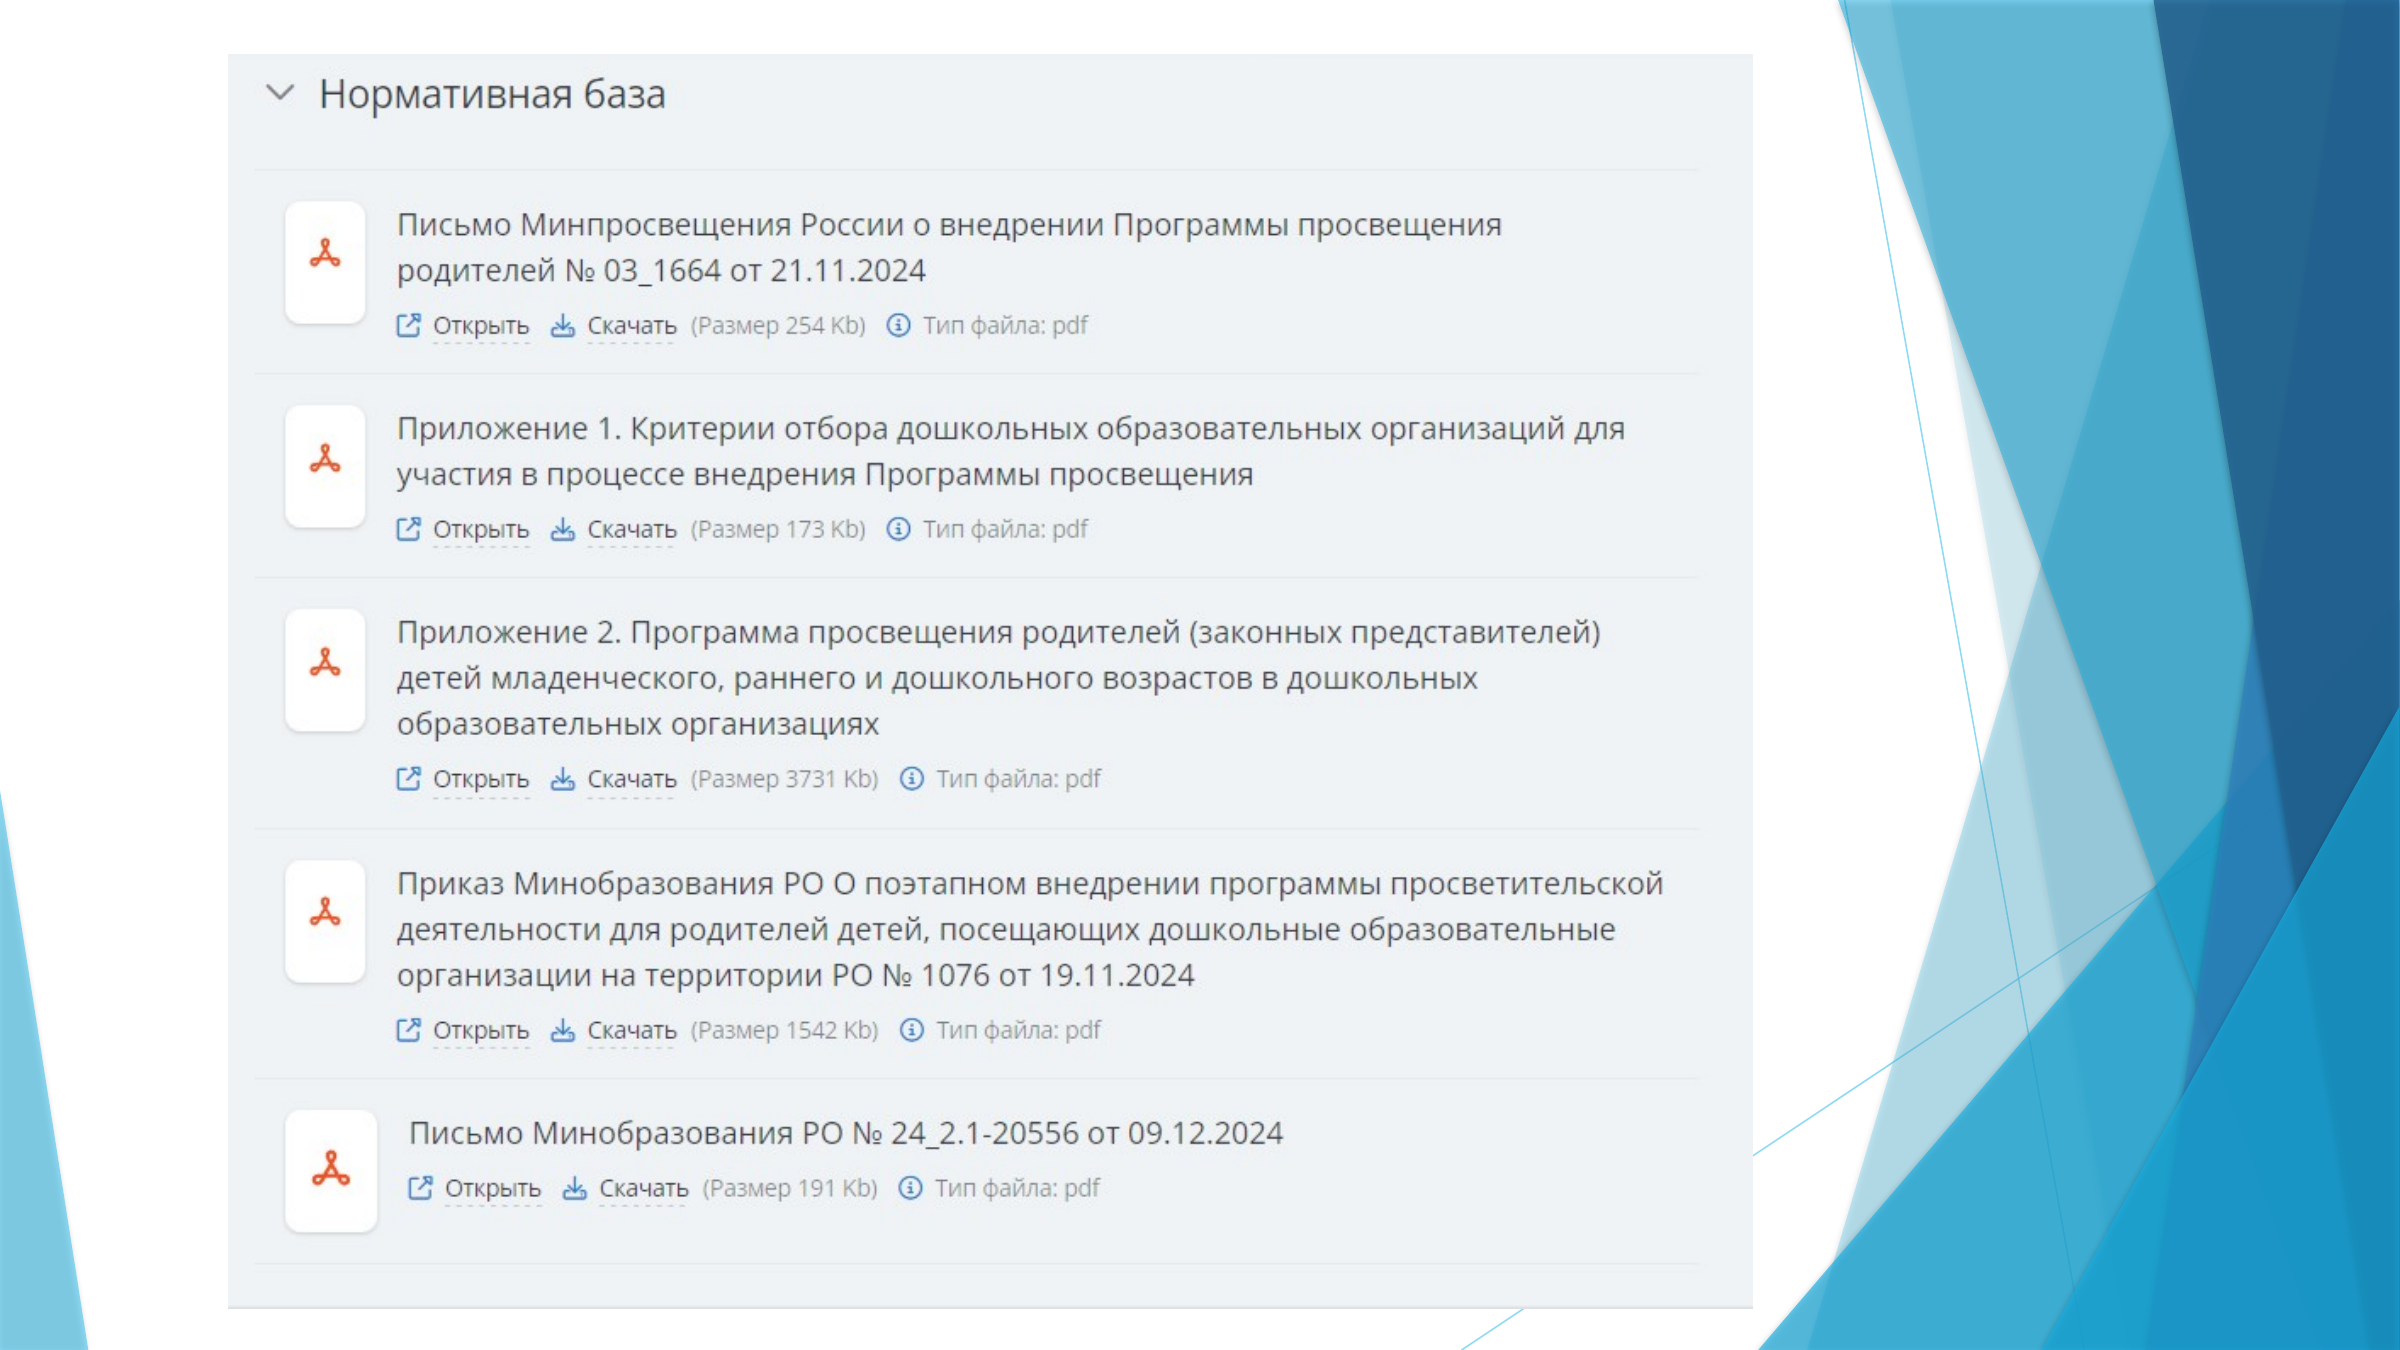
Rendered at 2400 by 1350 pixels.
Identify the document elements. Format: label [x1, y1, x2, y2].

picture [228, 53, 1753, 1309]
